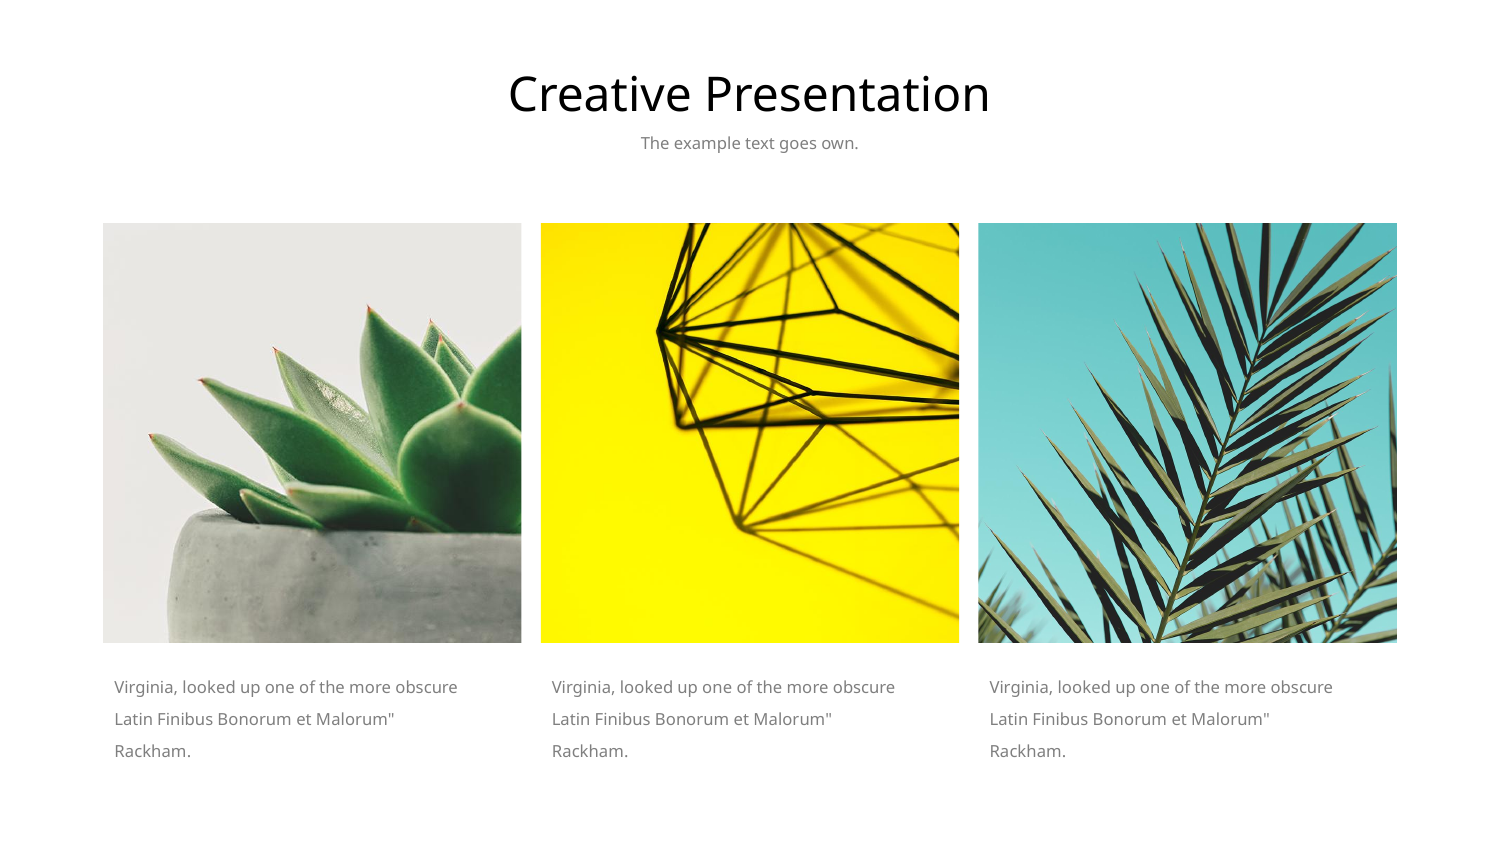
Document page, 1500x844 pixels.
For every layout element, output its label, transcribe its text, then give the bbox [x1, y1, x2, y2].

picture [978, 223, 1398, 643]
text_box Virginia, looked up one of the more obscure Latin Finibus Bonorum et Malorum" Rackham. [540, 666, 915, 760]
subtitle The example text goes own. [103, 129, 1397, 153]
title Creative Presentation [103, 58, 1397, 129]
text_box Virginia, looked up one of the more obscure Latin Finibus Bonorum et Malorum" Rackham. [103, 666, 477, 760]
text_box Virginia, looked up one of the more obscure Latin Finibus Bonorum et Malorum" Rackham. [978, 666, 1353, 760]
picture [540, 223, 960, 643]
picture [102, 223, 522, 643]
